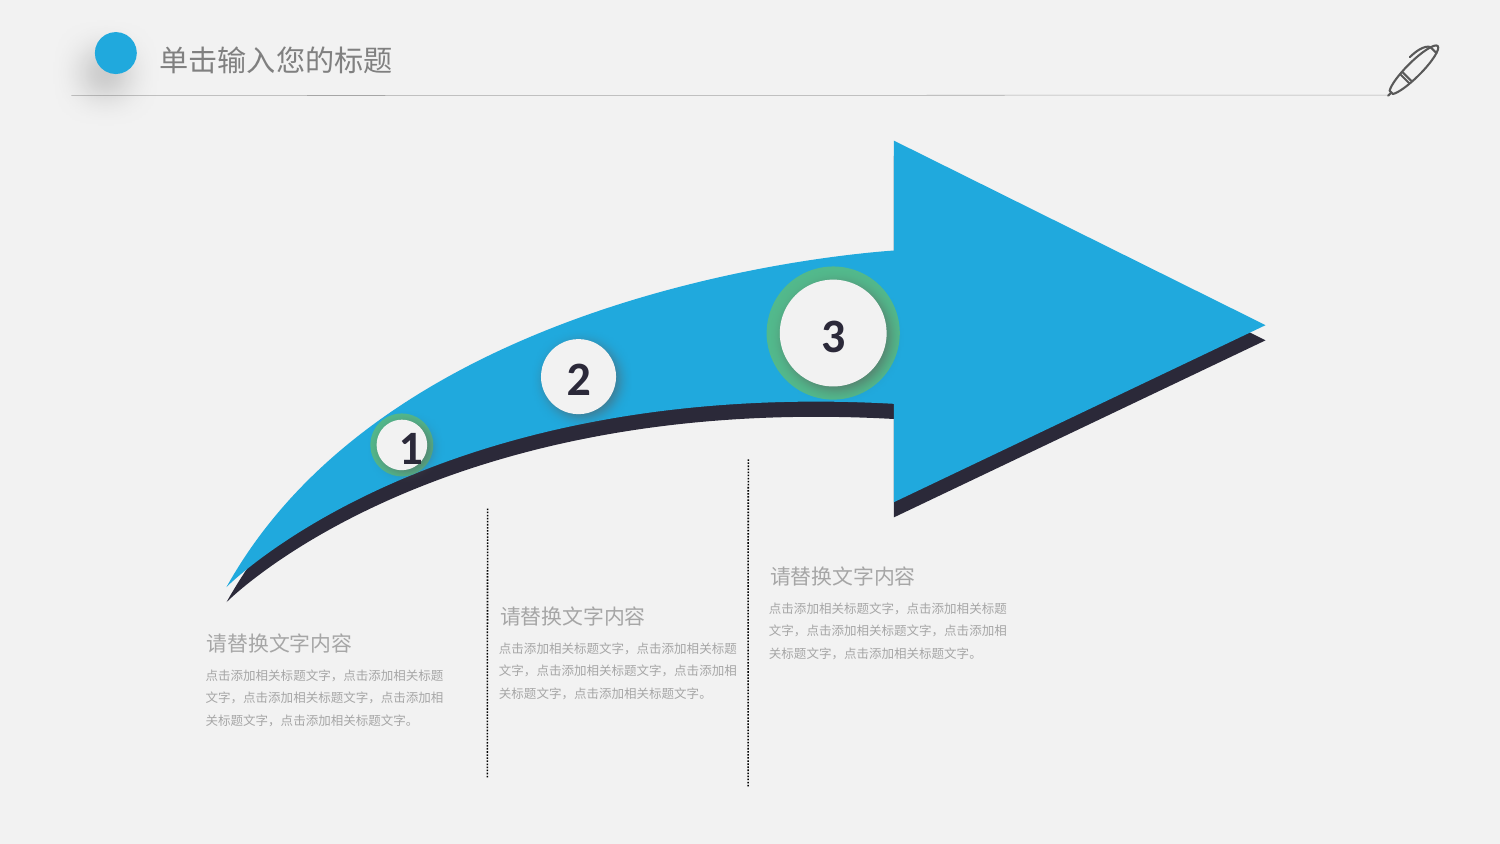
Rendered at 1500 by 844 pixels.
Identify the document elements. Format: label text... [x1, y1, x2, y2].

text_box 点击添加相关标题文字，点击添加相关标题文字，点击添加相关标题文字，点击添加相关标题文字，点击添加相关标题文字。 [758, 611, 1028, 666]
text_box 请替换文字内容 [195, 620, 479, 662]
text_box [766, 266, 901, 400]
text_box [531, 329, 626, 424]
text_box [370, 413, 434, 477]
text_box 单击输入您的标题 [145, 35, 511, 84]
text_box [226, 140, 1266, 603]
text_box 点击添加相关标题文字，点击添加相关标题文字，点击添加相关标题文字，点击添加相关标题文字，点击添加相关标题文字。 [488, 635, 758, 706]
text_box 请替换文字内容 [488, 611, 758, 635]
text_box 点击添加相关标题文字，点击添加相关标题文字，点击添加相关标题文字，点击添加相关标题文字，点击添加相关标题文字。 [195, 662, 465, 733]
